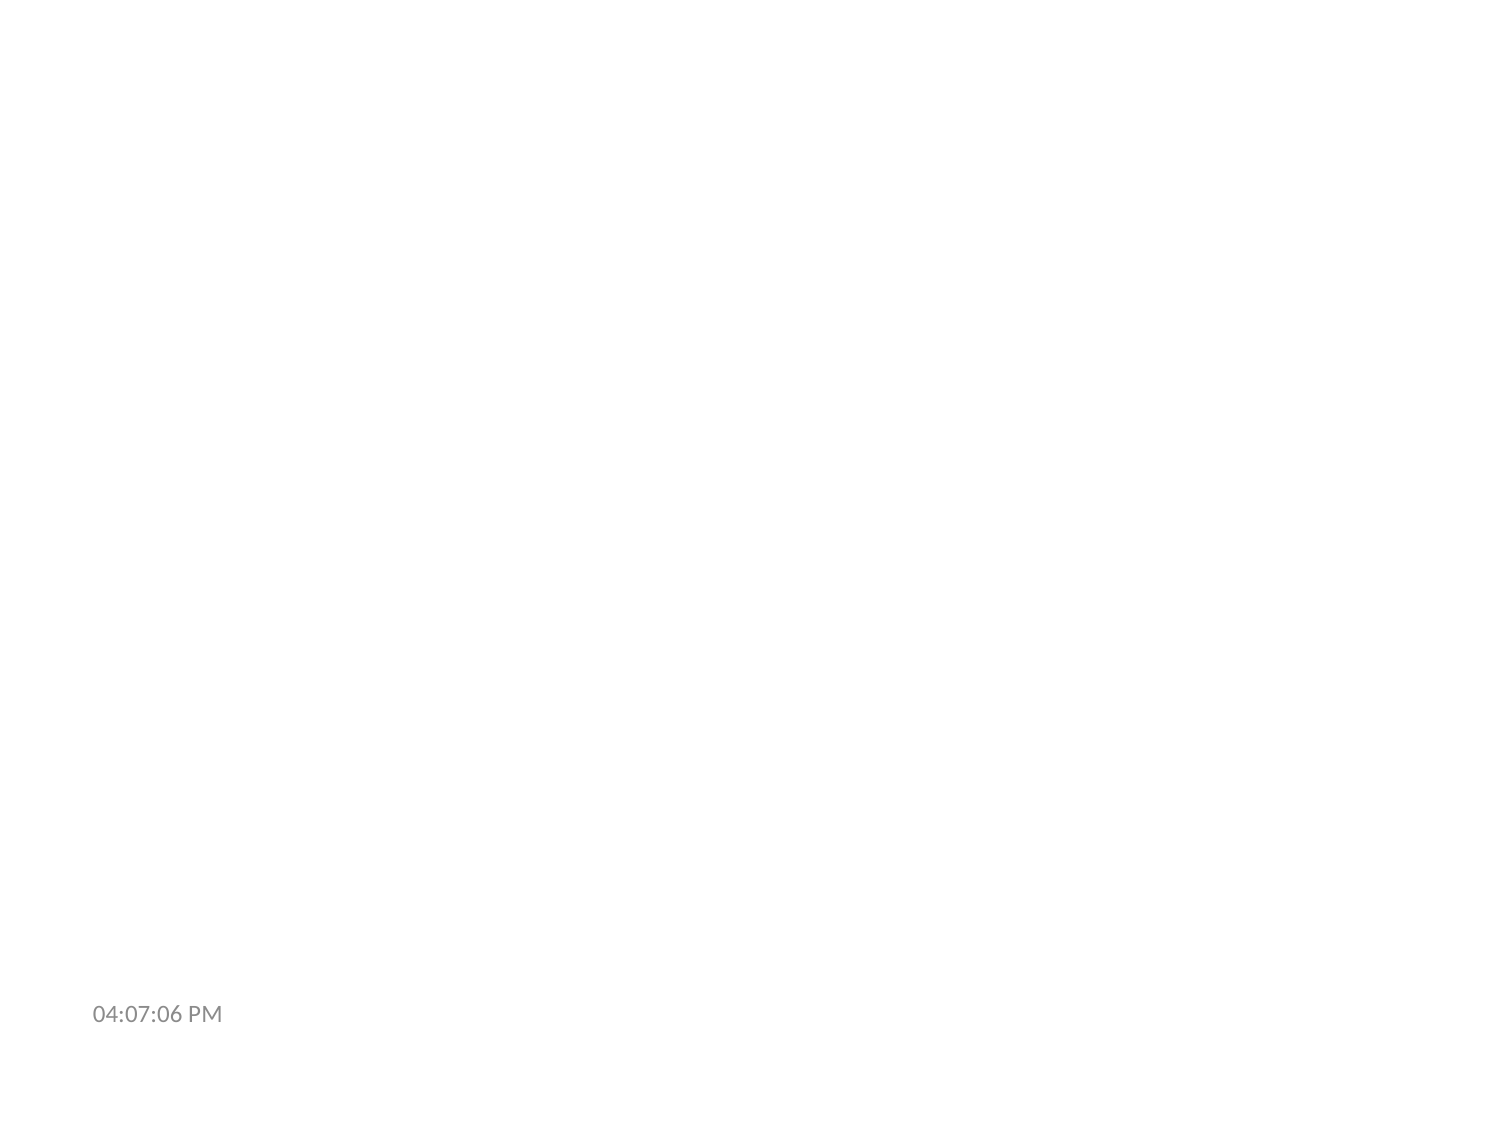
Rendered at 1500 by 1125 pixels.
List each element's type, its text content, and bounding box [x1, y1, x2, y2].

text_box 3:35:09 PM [77, 982, 428, 1043]
